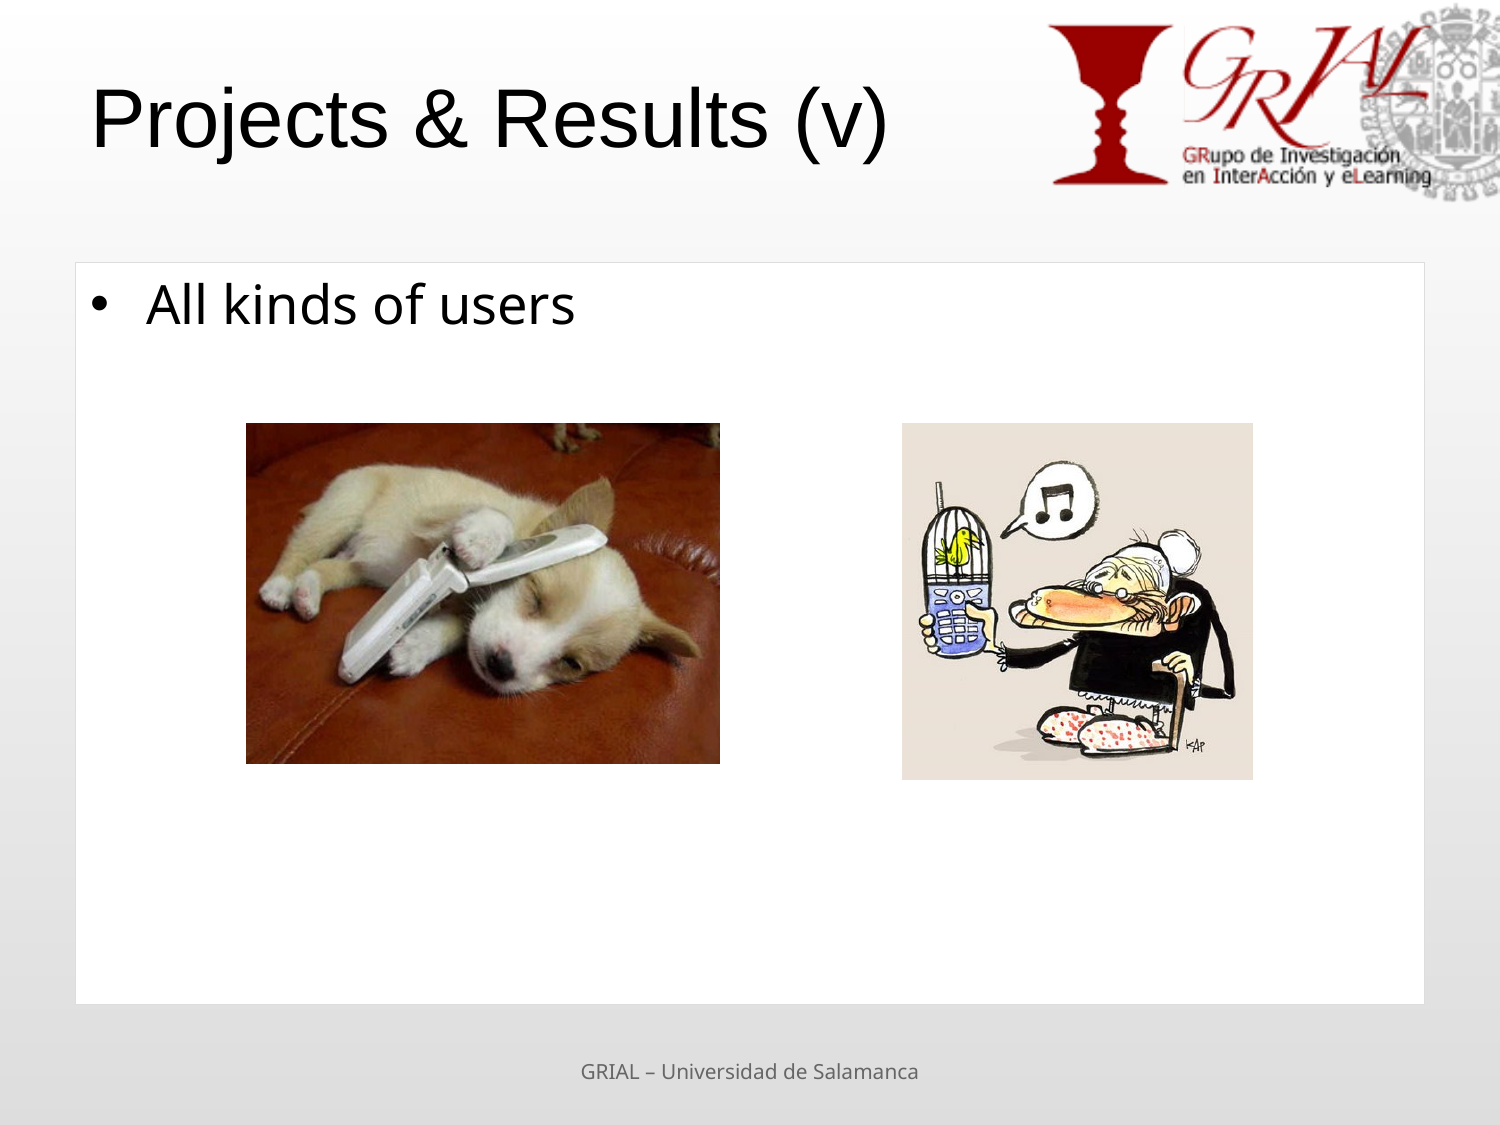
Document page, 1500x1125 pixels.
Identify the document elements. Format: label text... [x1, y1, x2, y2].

picture [1039, 0, 1500, 209]
picture [245, 423, 720, 764]
footer GRIAL – Universidad de Salamanca [512, 1042, 988, 1103]
title Projects & Results (v) [75, 20, 1040, 209]
list All kinds of users [75, 262, 1425, 1005]
picture [902, 423, 1253, 780]
